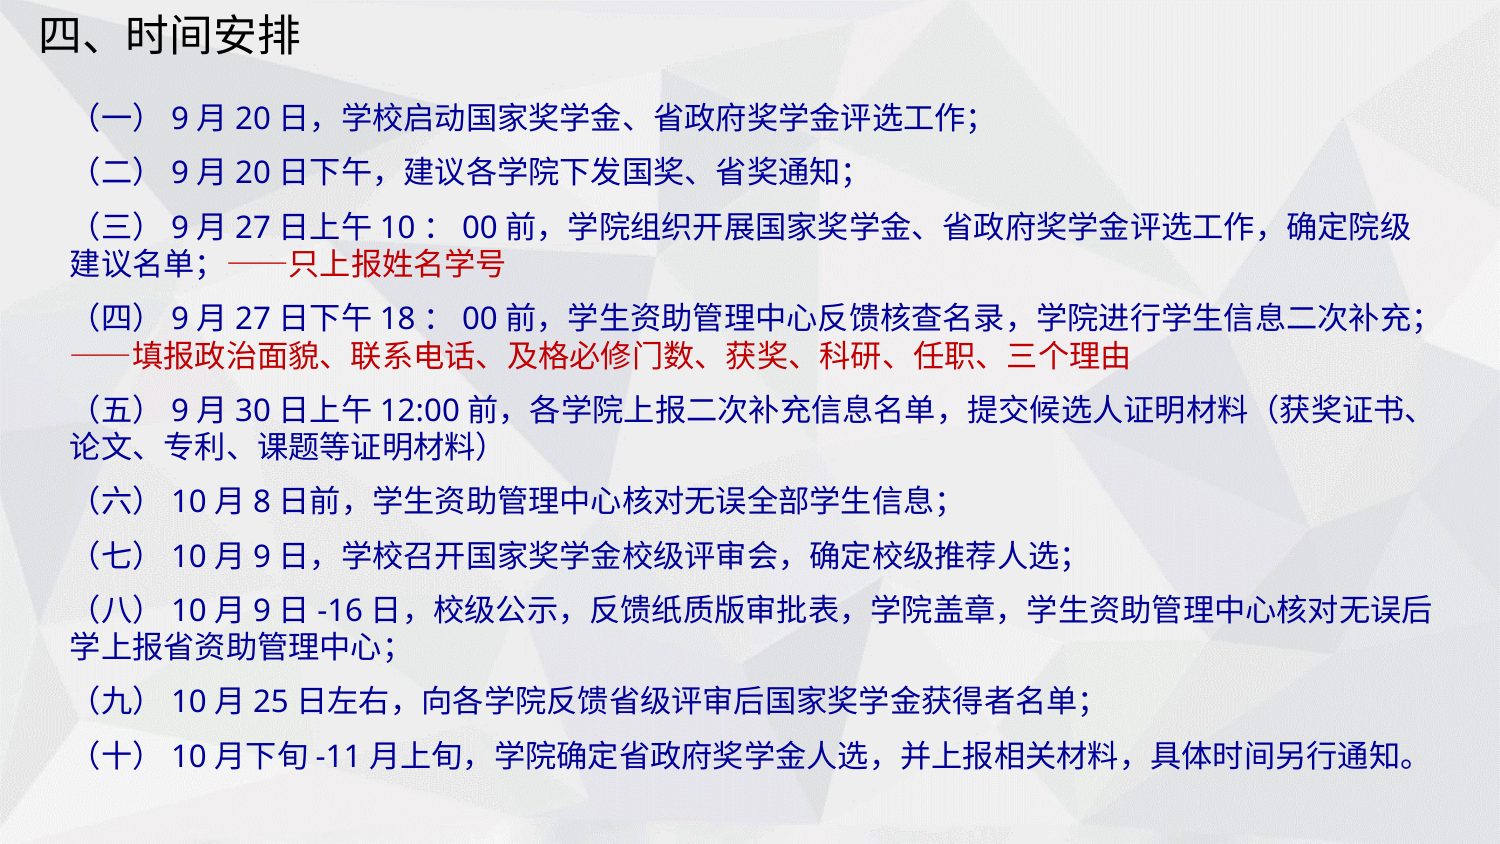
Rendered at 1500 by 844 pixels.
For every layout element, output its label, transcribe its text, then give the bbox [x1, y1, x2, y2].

picture [0, 0, 1500, 844]
text_box 四、时间安排 [23, 0, 370, 68]
text_box （一）9月20日，学校启动国家奖学金、省政府奖学金评选工作； （二）9月20日下午，建议各学院下发国奖、省奖通知； （三）9月27日上午10：00前，学院组织开展国家奖学金、省政府奖学金评选工作，确定院级建议名单；——只上报姓名学号 （四）9月27日下午18：00前，学生资助管理中心反馈核查名录，学院进行学生信息二次补充；——填报政治面貌、联系电话、及格必修门数、获奖、科研、任职、三个理由 （五）9月30日上午12:00前，各学院上报二次补充信息名单，提交候选人证明材料（获奖证书、论文、专利、课题等证明材料） （六）10月8日前，学生资助管理中心核对无误全部学生信息； （七）10月9日，学校召开国家奖学金校级评审会，确定校级推荐人选； （八）10月9日-16日，校级公示，反馈纸质版审批表，学院盖章，学生资助管理中心核对无误后学上报省资助管理中心； （九）10月25日左右，向各学院反馈省级评审后国家奖学金获得者名单； （十）10月下旬-11月上旬，学院确定省政府奖学金人选，并上报相关材料，具体时间另行通知。 [55, 91, 1450, 781]
